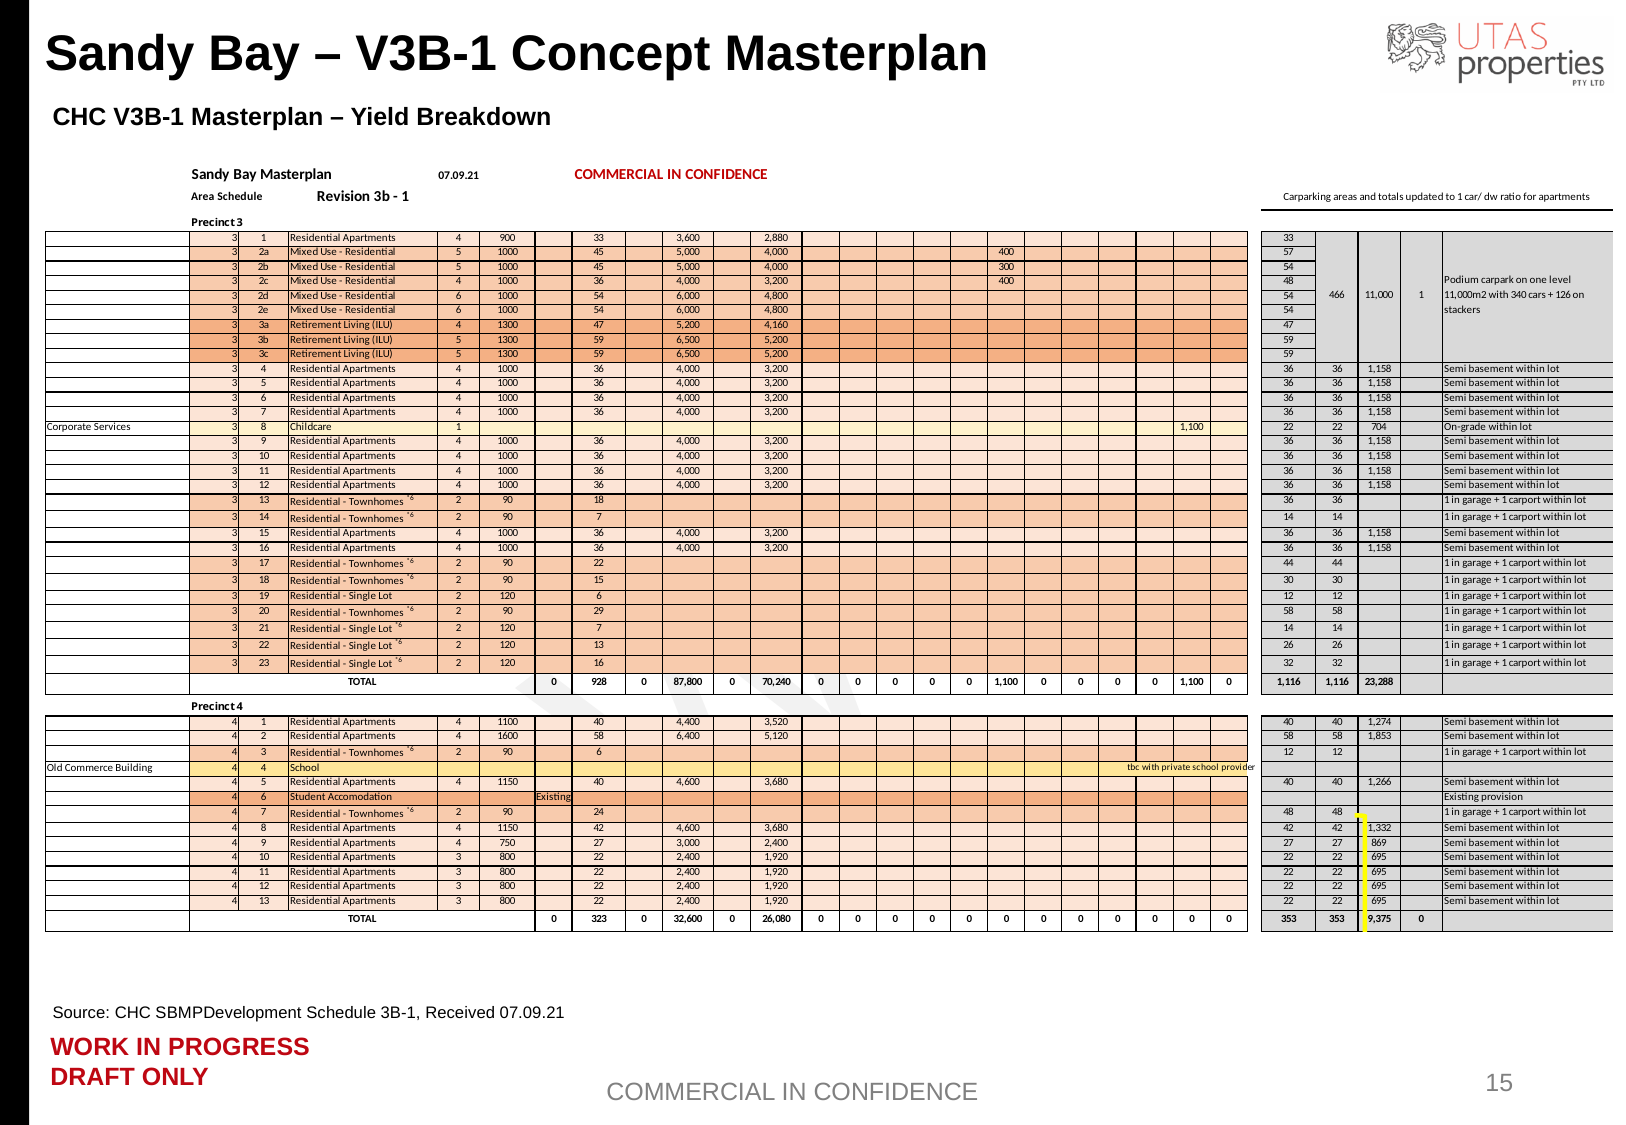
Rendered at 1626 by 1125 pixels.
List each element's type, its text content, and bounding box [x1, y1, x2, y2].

picture [1380, 16, 1614, 93]
title Sandy Bay – V3B-1 Concept Masterplan [44, 27, 1380, 82]
text_box WORK IN PROGRESS DRAFT ONLY [50, 1030, 369, 1091]
picture [44, 166, 1614, 932]
text_box CHC V3B-1 Masterplan – Yield Breakdown [37, 92, 902, 138]
text_box Source: CHC SBMPDevelopment Schedule 3B-1, Received 07.09.21 [37, 993, 902, 1029]
